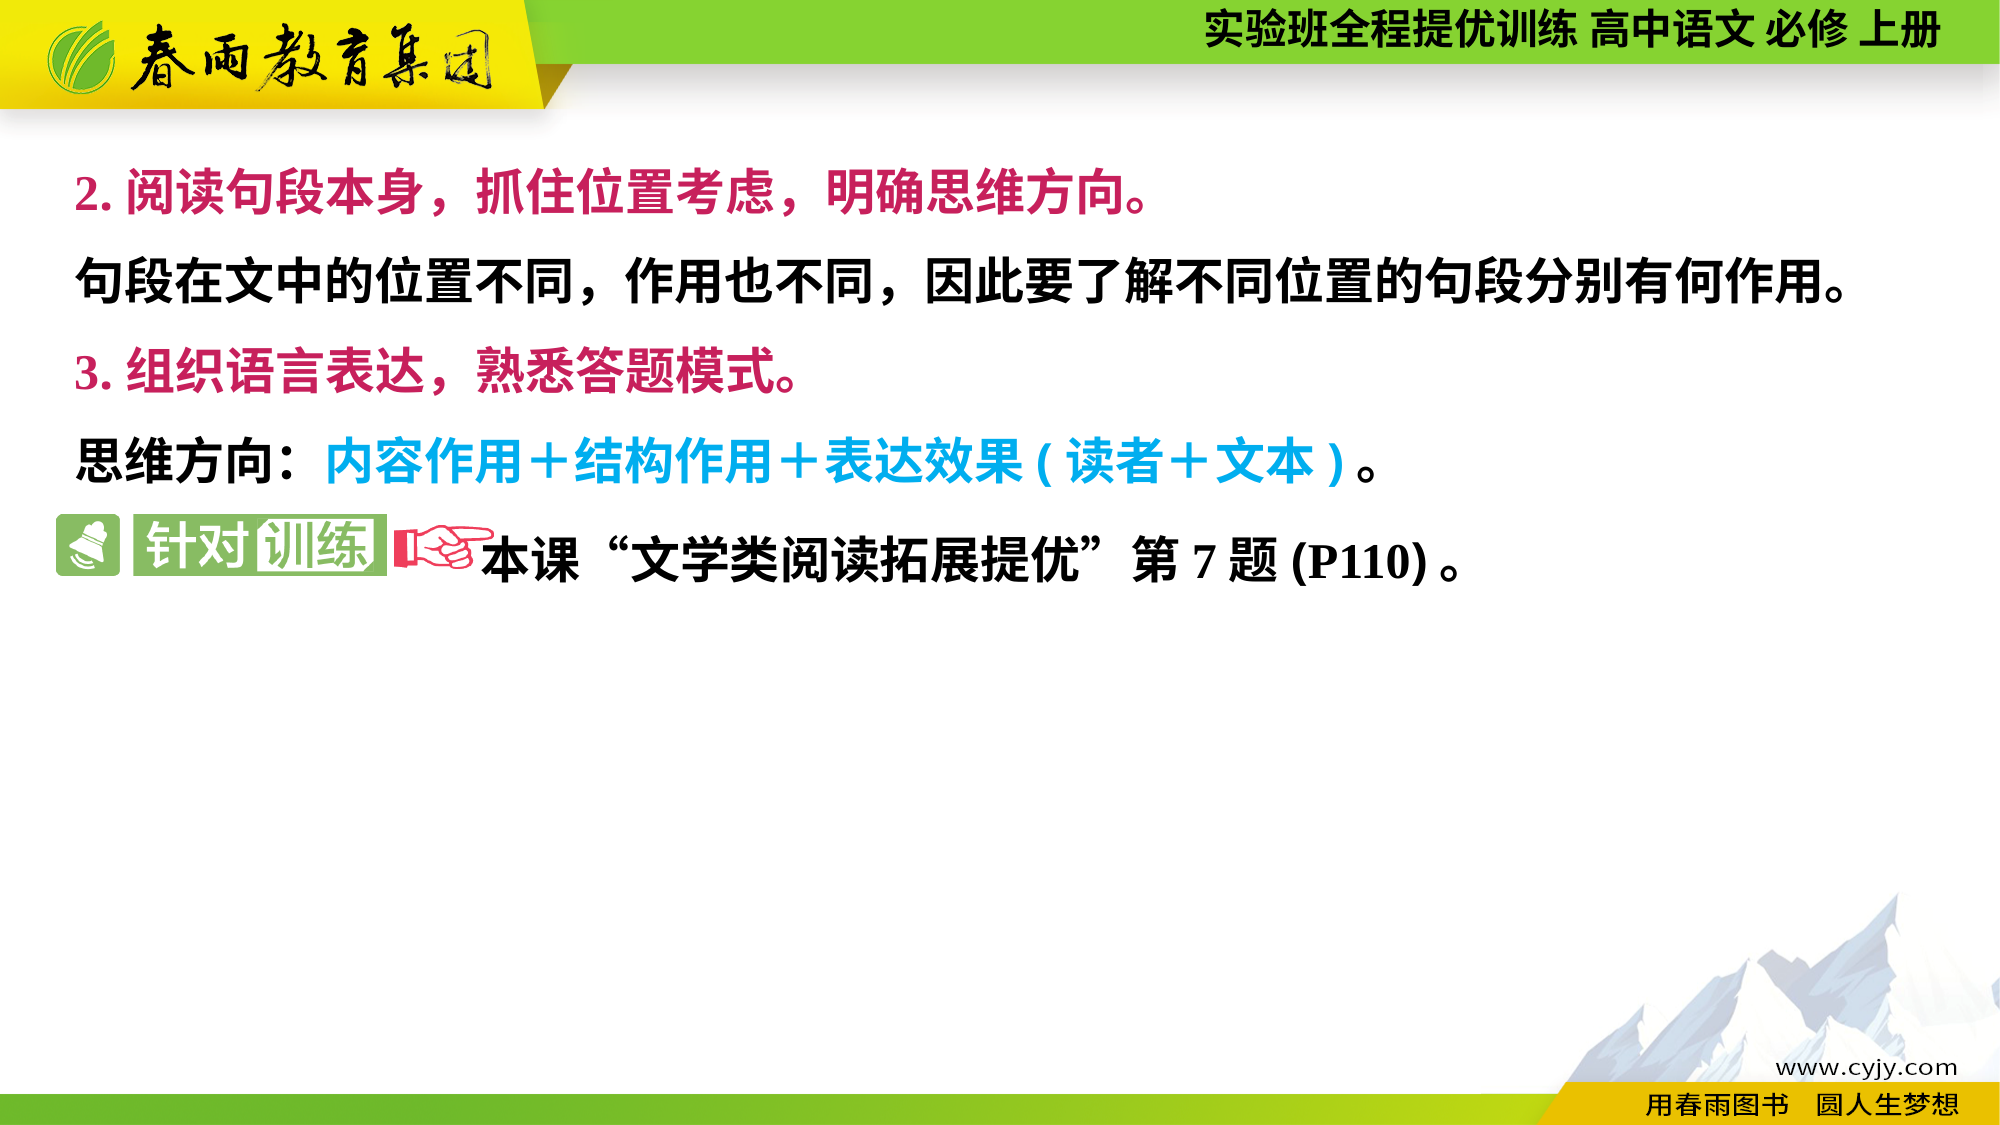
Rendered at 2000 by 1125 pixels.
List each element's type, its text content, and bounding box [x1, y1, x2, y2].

picture [0, 0, 2000, 1125]
text_box 本课“文学类阅读拓展提优”第7题(P110)。 [59, 491, 1944, 597]
list 2.阅读句段本身，抓住位置考虑，明确思维方向。 句段在文中的位置不同，作用也不同，因此要了解不同位置的句段分别有何作用。 3.组织语言表达，熟悉答题模式。 思维方向：内容作用＋结构作用＋表达效果(读者＋文本)。 [59, 122, 1944, 490]
